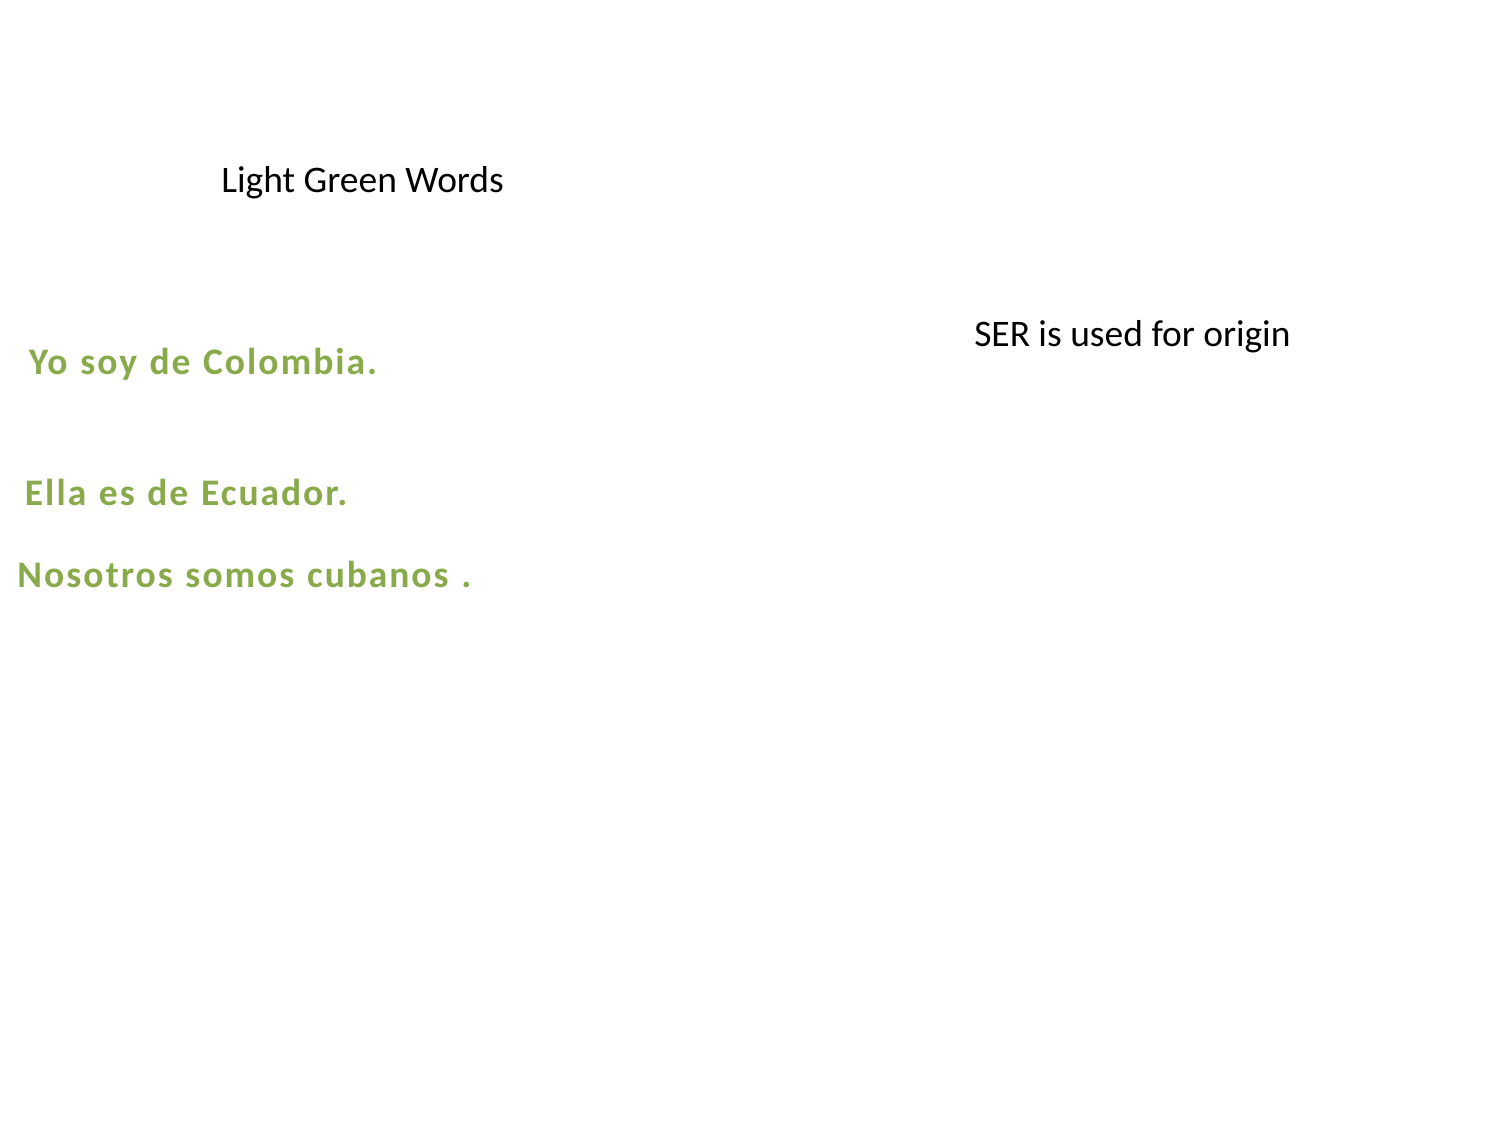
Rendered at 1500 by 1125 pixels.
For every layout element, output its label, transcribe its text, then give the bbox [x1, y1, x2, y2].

text_box Yo soy de Colombia. [14, 329, 393, 434]
text_box SER is used for origin [959, 301, 1307, 362]
text_box Ella es de Ecuador. [10, 461, 364, 542]
text_box Nosotros somos cubanos . [2, 542, 488, 648]
text_box Light Green Words [206, 147, 520, 253]
